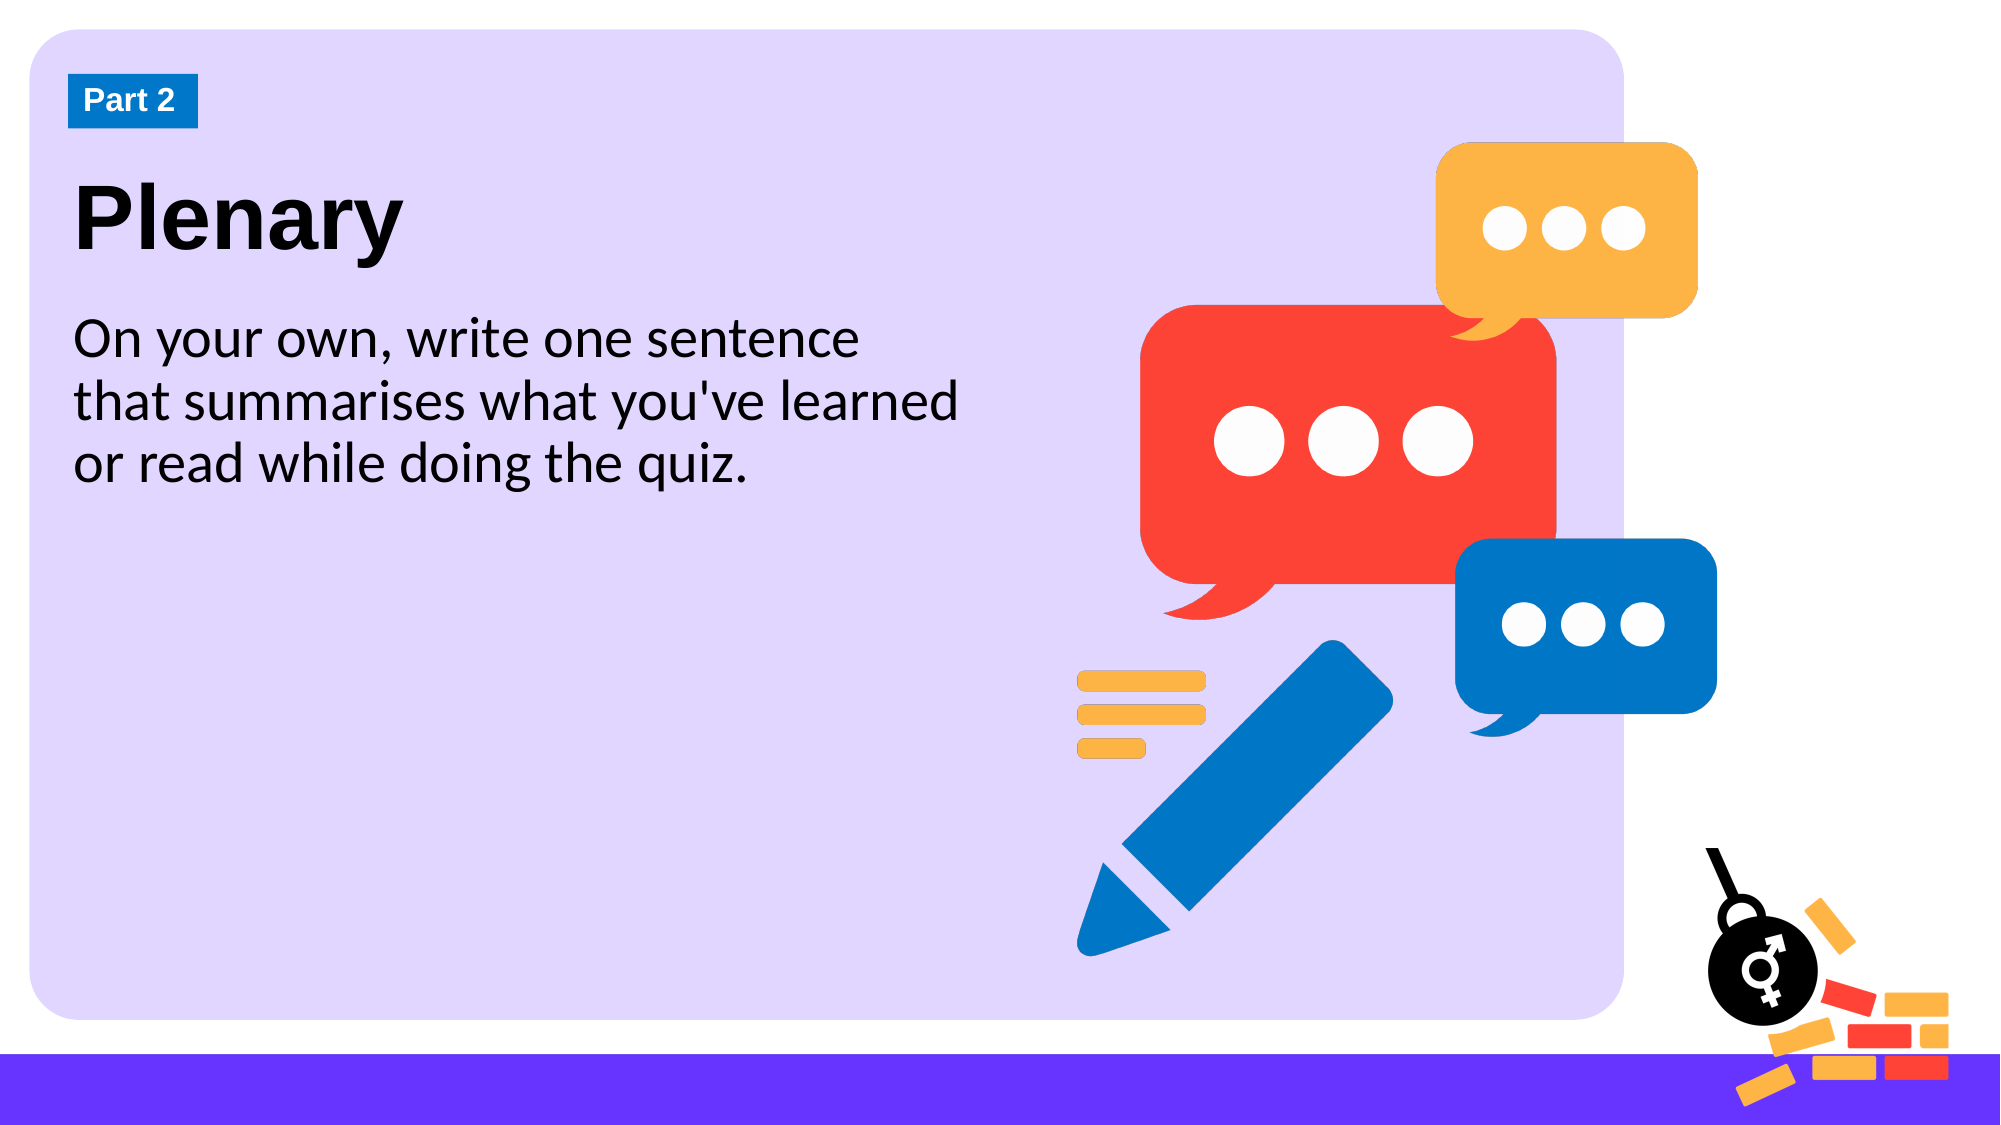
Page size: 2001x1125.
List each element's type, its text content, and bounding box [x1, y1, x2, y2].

list On your own, write one sentence that summarises what you've learned or read while doing the quiz. [59, 299, 985, 1014]
text_box [28, 28, 1625, 1021]
text_box Plenary [59, 59, 1857, 278]
picture [0, 0, 2000, 1125]
